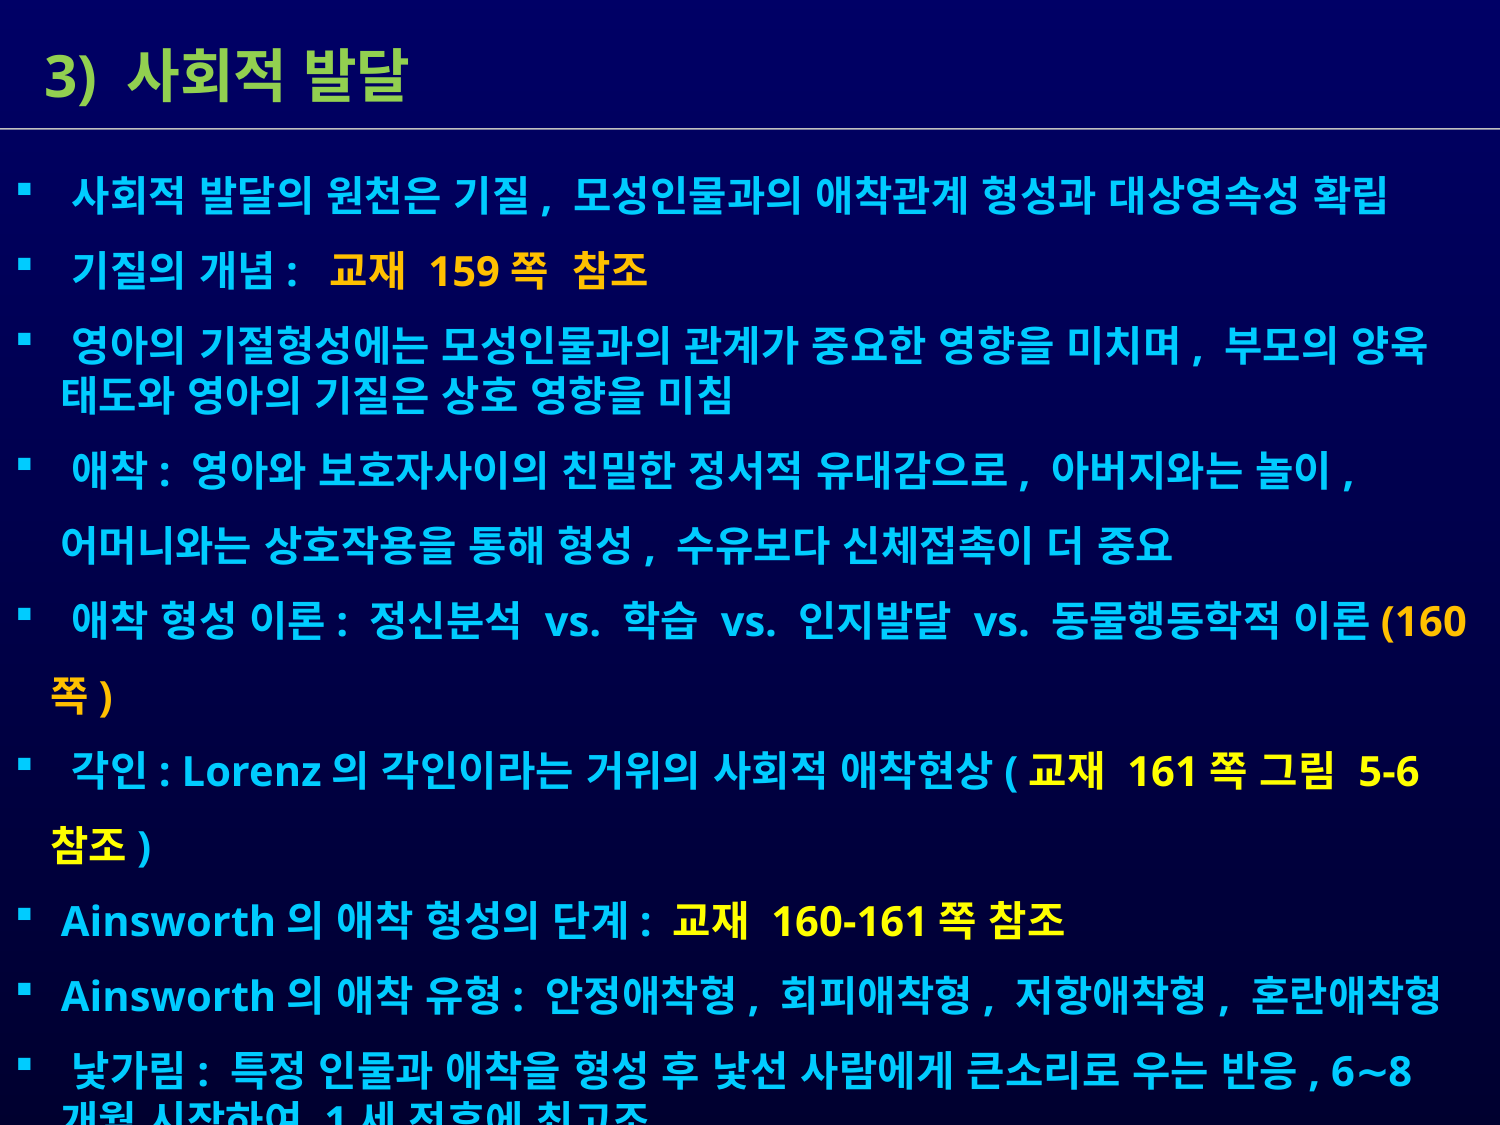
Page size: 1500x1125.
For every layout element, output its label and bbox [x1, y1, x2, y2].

text_box [0, 31, 1500, 1125]
